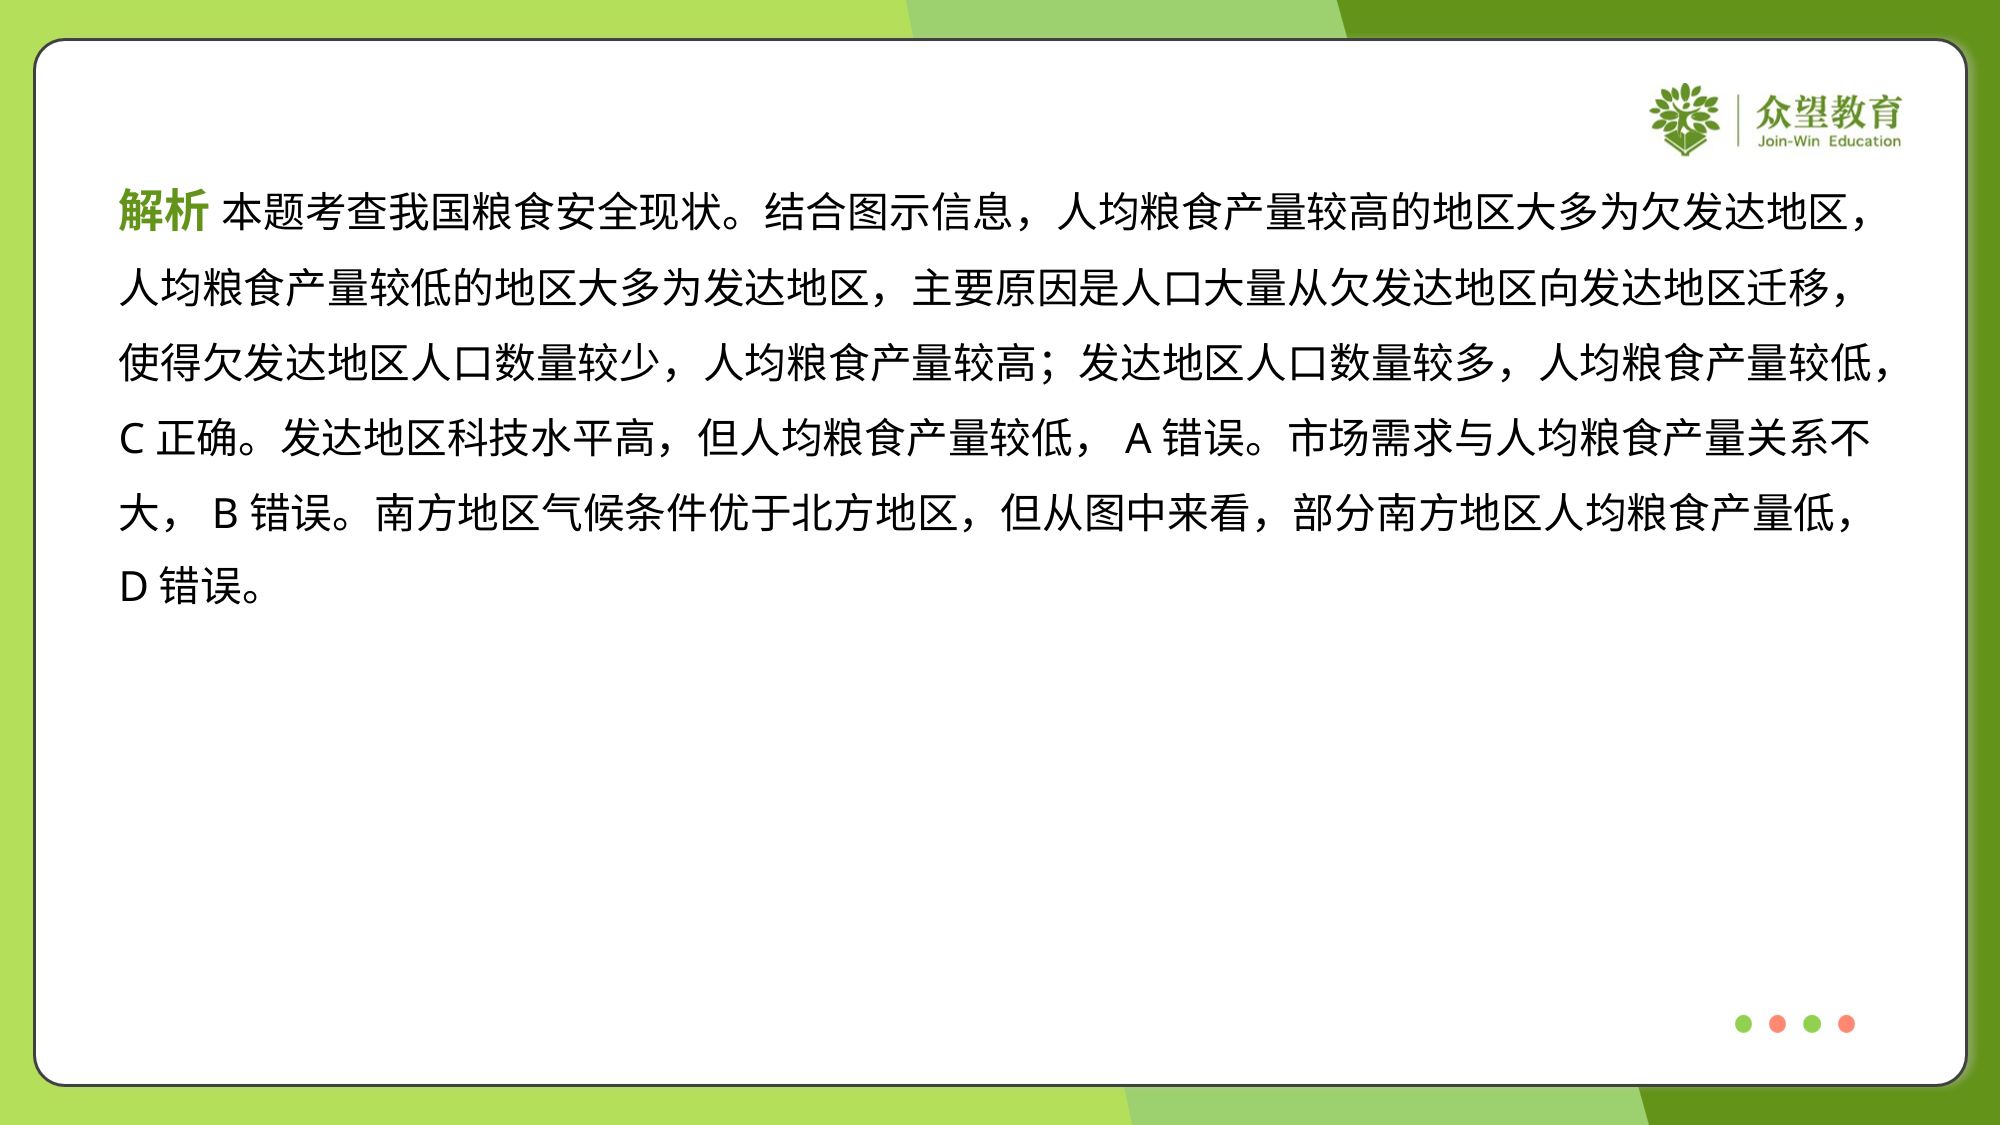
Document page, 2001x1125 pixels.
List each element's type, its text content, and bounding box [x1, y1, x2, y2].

picture [0, 0, 2000, 1125]
text_box 解析 本题考查我国粮食安全现状。结合图示信息，人均粮食产量较高的地区大多为欠发达地区， 人均粮食产量较低的地区大多为发达地区，主要原因是人口大量从欠发达地区向发达地区迁移， 使得欠发达地区人口数量较少，人均粮食产量较高；发达地区人口数量较多，人均粮食产量较低， C正确。发达地区科技水平高，但人均粮食产量较低，A错误。市场需求与人均粮食产量关系不 大，B错误。南方地区气候条件优于北方地区，但从图中来看，部分南方地区人均粮食产量低， D错误。 [118, 159, 1883, 602]
